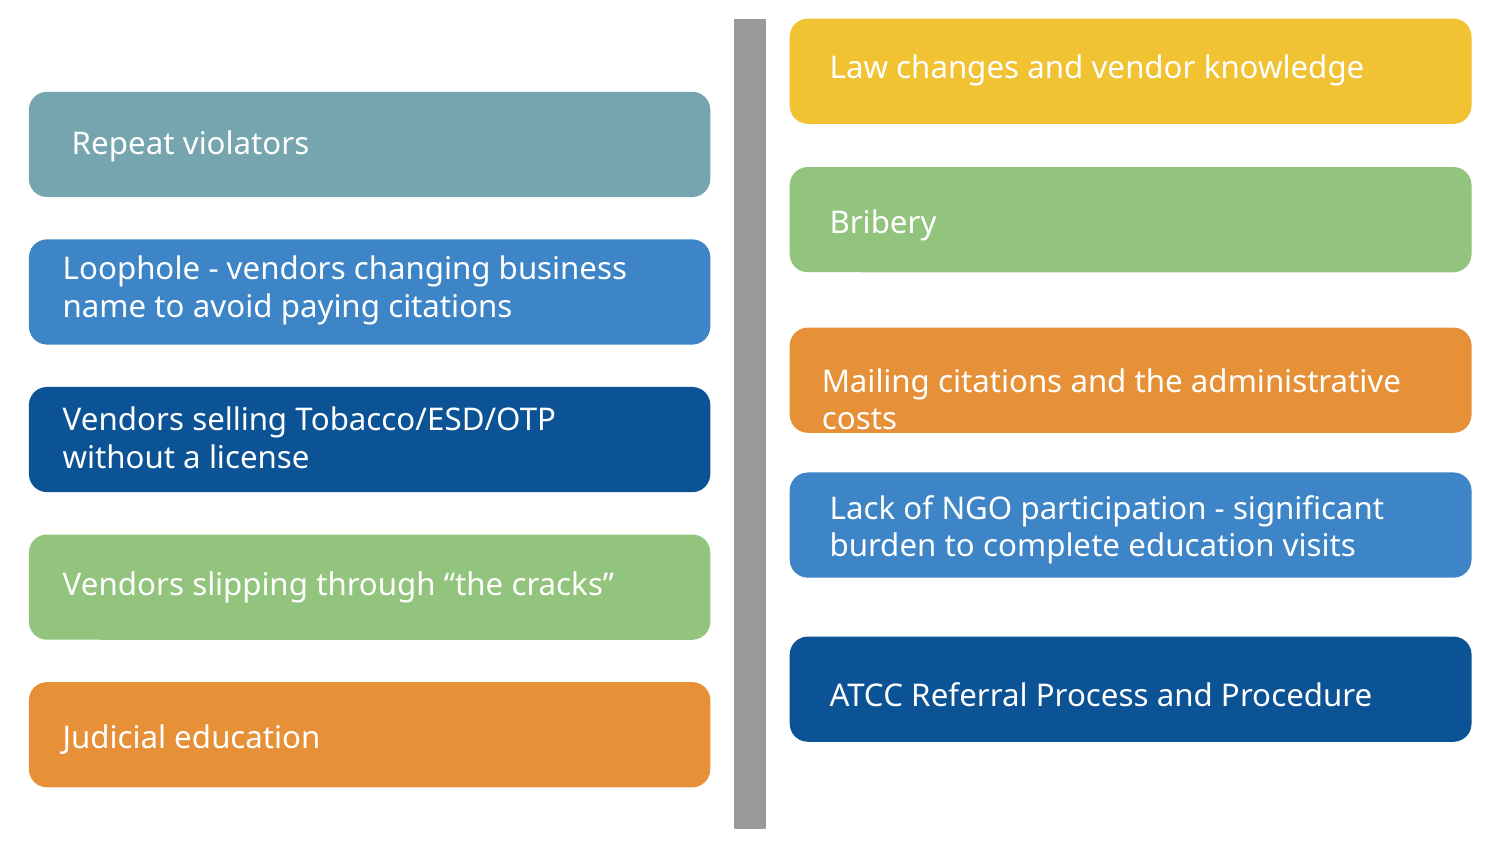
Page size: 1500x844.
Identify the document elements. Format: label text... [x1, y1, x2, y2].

text_box [29, 682, 710, 787]
text_box Repeat violators [56, 108, 572, 162]
text_box Vendors slipping through “the cracks” [47, 549, 676, 602]
text_box [790, 19, 1471, 124]
text_box Lack of NGO participation - significant burden to complete education visits [814, 473, 1471, 527]
text_box [29, 387, 710, 492]
text_box [29, 92, 710, 197]
text_box Bribery [814, 187, 1418, 241]
text_box Law changes and vendor knowledge [814, 31, 1418, 85]
text_box [790, 167, 1471, 272]
text_box [790, 637, 1471, 742]
text_box [29, 535, 710, 640]
text_box Judicial education [47, 702, 676, 756]
text_box [735, 19, 765, 829]
text_box Loophole - vendors changing business name to avoid paying citations [47, 233, 676, 287]
text_box [790, 328, 1471, 433]
text_box Mailing citations and the administrative costs [806, 345, 1479, 399]
text_box [29, 240, 710, 344]
text_box [790, 473, 1471, 577]
text_box ATCC Referral Process and Procedure [814, 659, 1418, 713]
text_box Vendors selling Tobacco/ESD/OTP without a license [47, 384, 676, 438]
